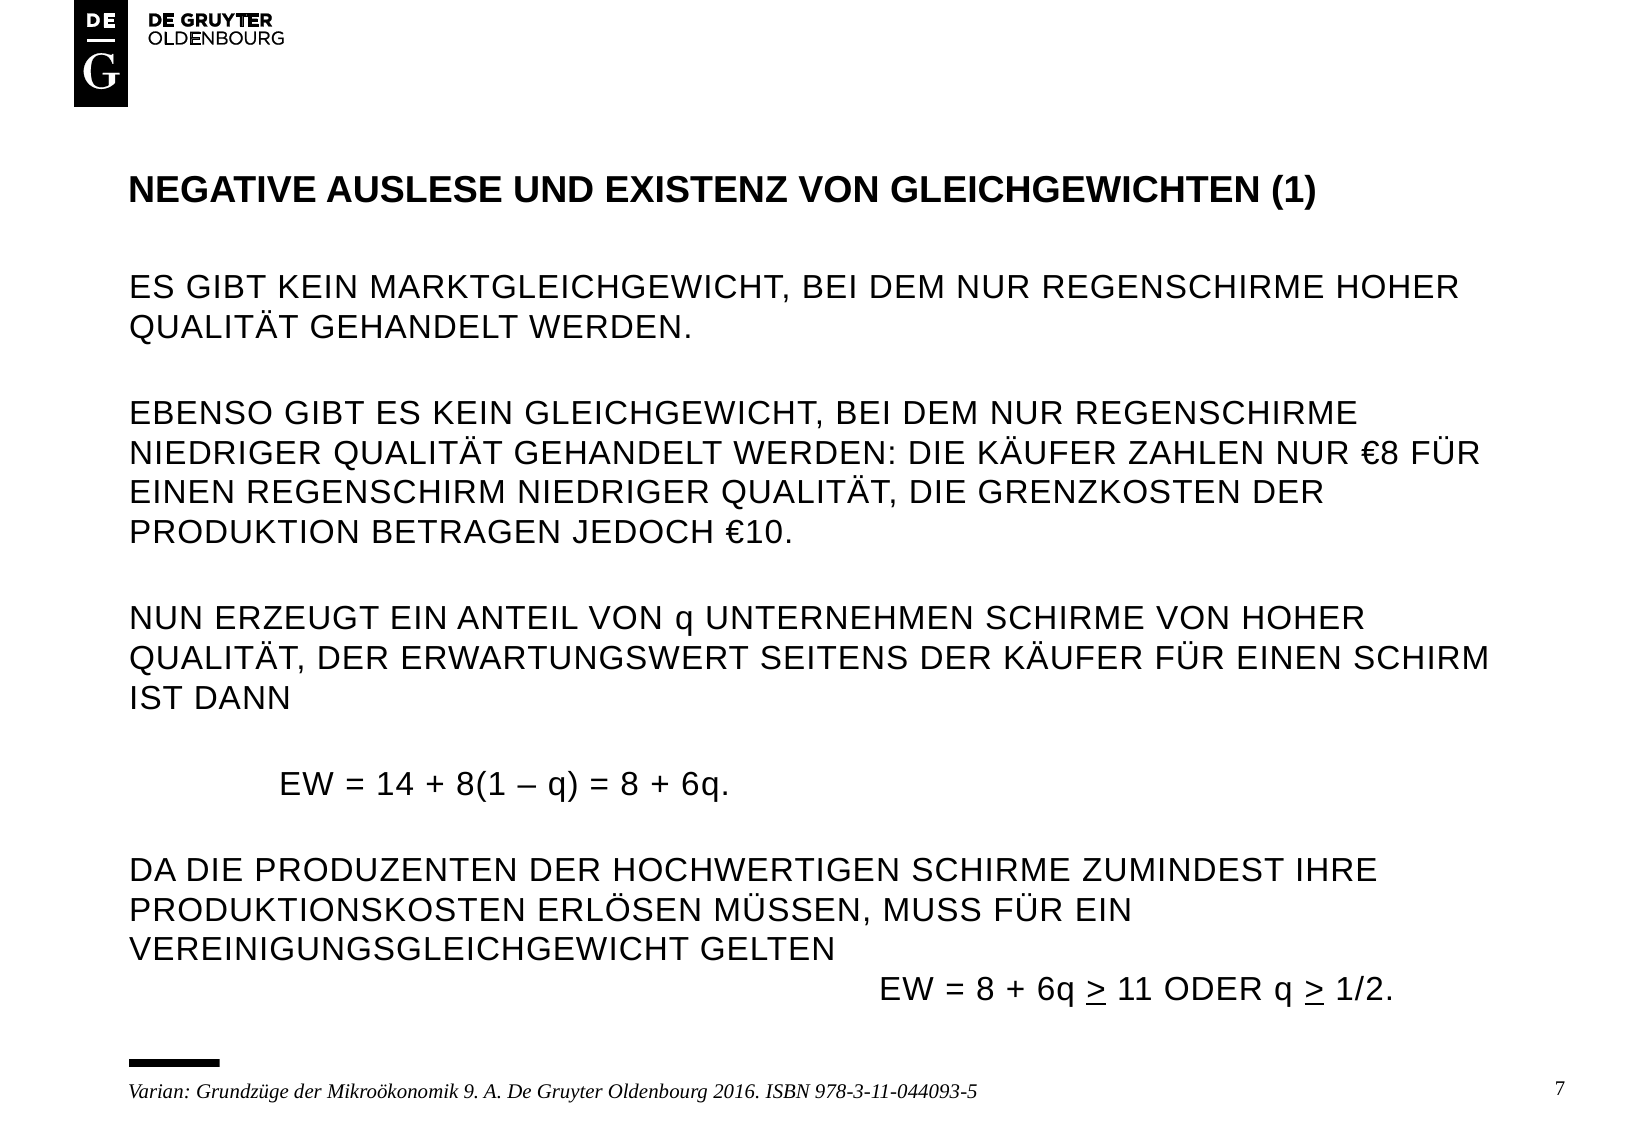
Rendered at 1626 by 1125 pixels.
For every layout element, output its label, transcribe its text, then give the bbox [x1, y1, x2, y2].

slide_number 7 [1554, 1074, 1614, 1104]
list Es gibt kein Marktgleichgewicht, bei dem nur Regenschirme hoher qualität gehandelt werden. Ebenso gibt es kein gleichgewicht, bei dem nur regenschirme niedriger qualität gehandelt werden: die käufer zahlen nur €8 für einen regenschirm niedriger qualität, die grenzkosten der produktion betragen jedoch €10. Nun erzeugt ein Anteil von q unternehmen schirme von hoher qualität, der erwartungswert seitens der Käufer für einen Schirm ist dann ew = 14 + 8(1 – q) = 8 + 6q. DA DIE PRODUZENTEN DER HOCHWERTIGEN SCHIRME ZUMINDEST IHRE PRODUKTIONSKOSTEN ERLÖSEN MÜSSEN, MUSS FÜR EIN VEREINIGUNGSGLEICHGEWICHT GELTEN EW = 8 + 6q > 11 ODER q > 1/2. [129, 265, 1556, 1018]
title NEGATIVE AUSLESE UND Existenz von gleichgewichten (1) [128, 164, 1555, 213]
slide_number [128, 1077, 1539, 1108]
